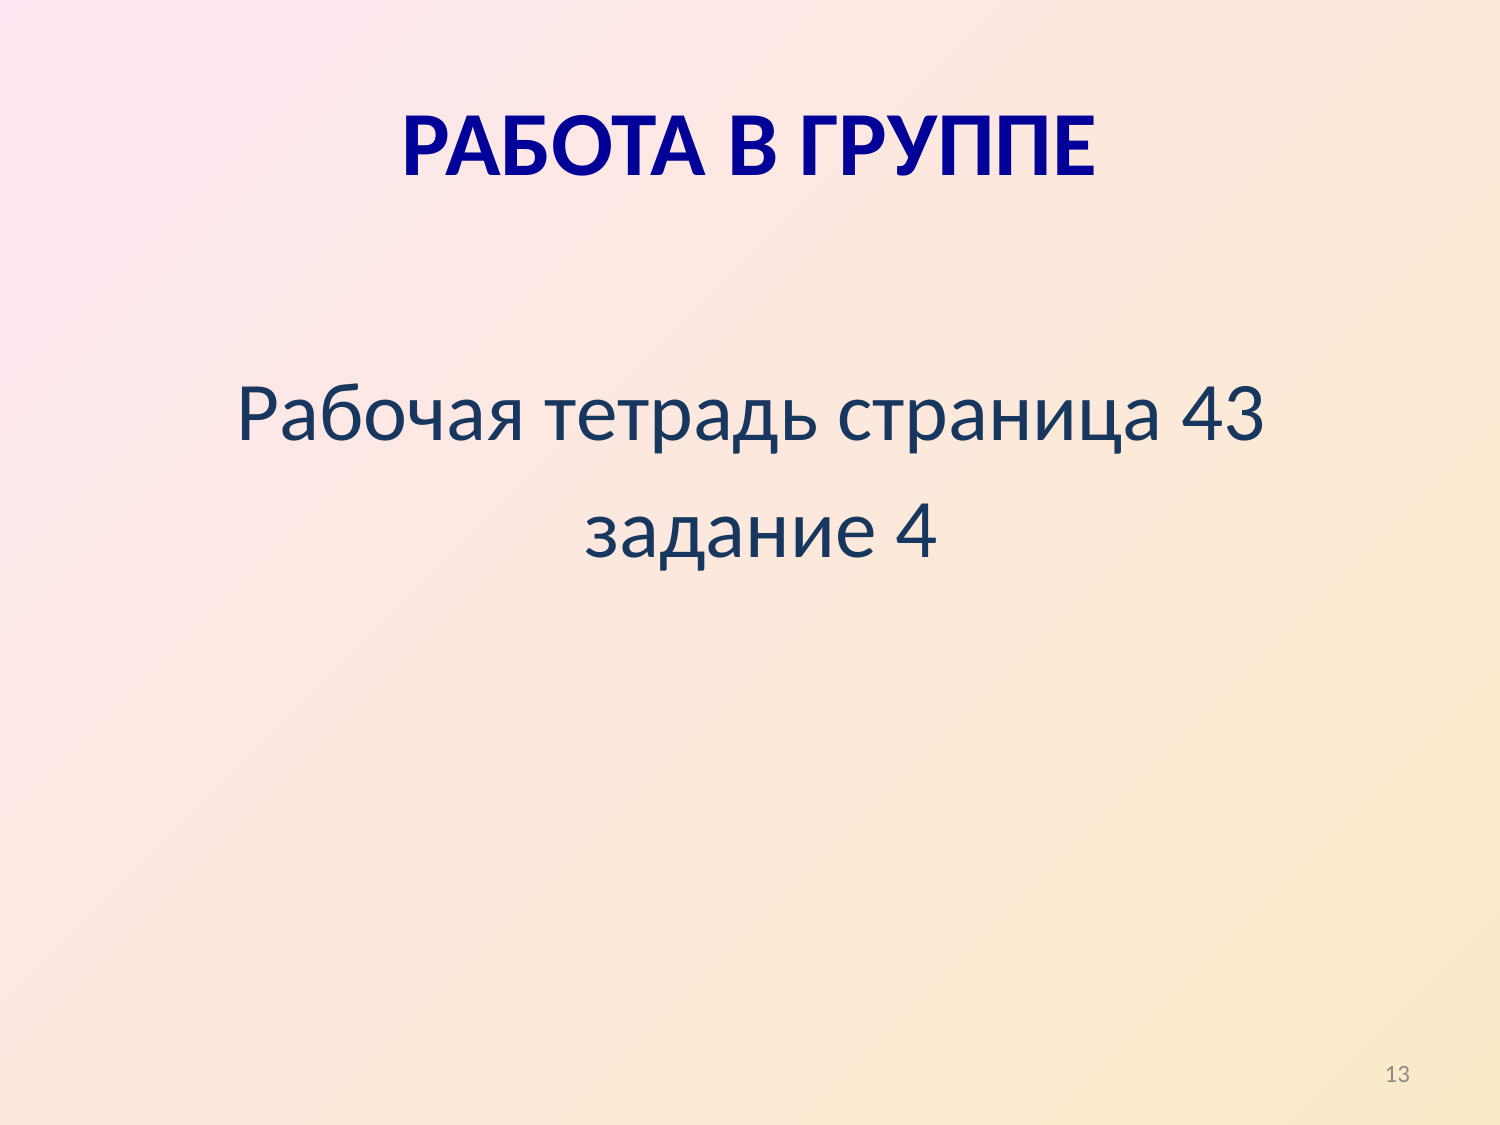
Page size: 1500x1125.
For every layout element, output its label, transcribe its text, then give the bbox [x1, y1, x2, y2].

slide_number 13 [1074, 1042, 1425, 1103]
list Рабочая тетрадь страница 43 задание 4 [76, 349, 1427, 721]
title РАБОТА В ГРУППЕ [75, 45, 1425, 233]
